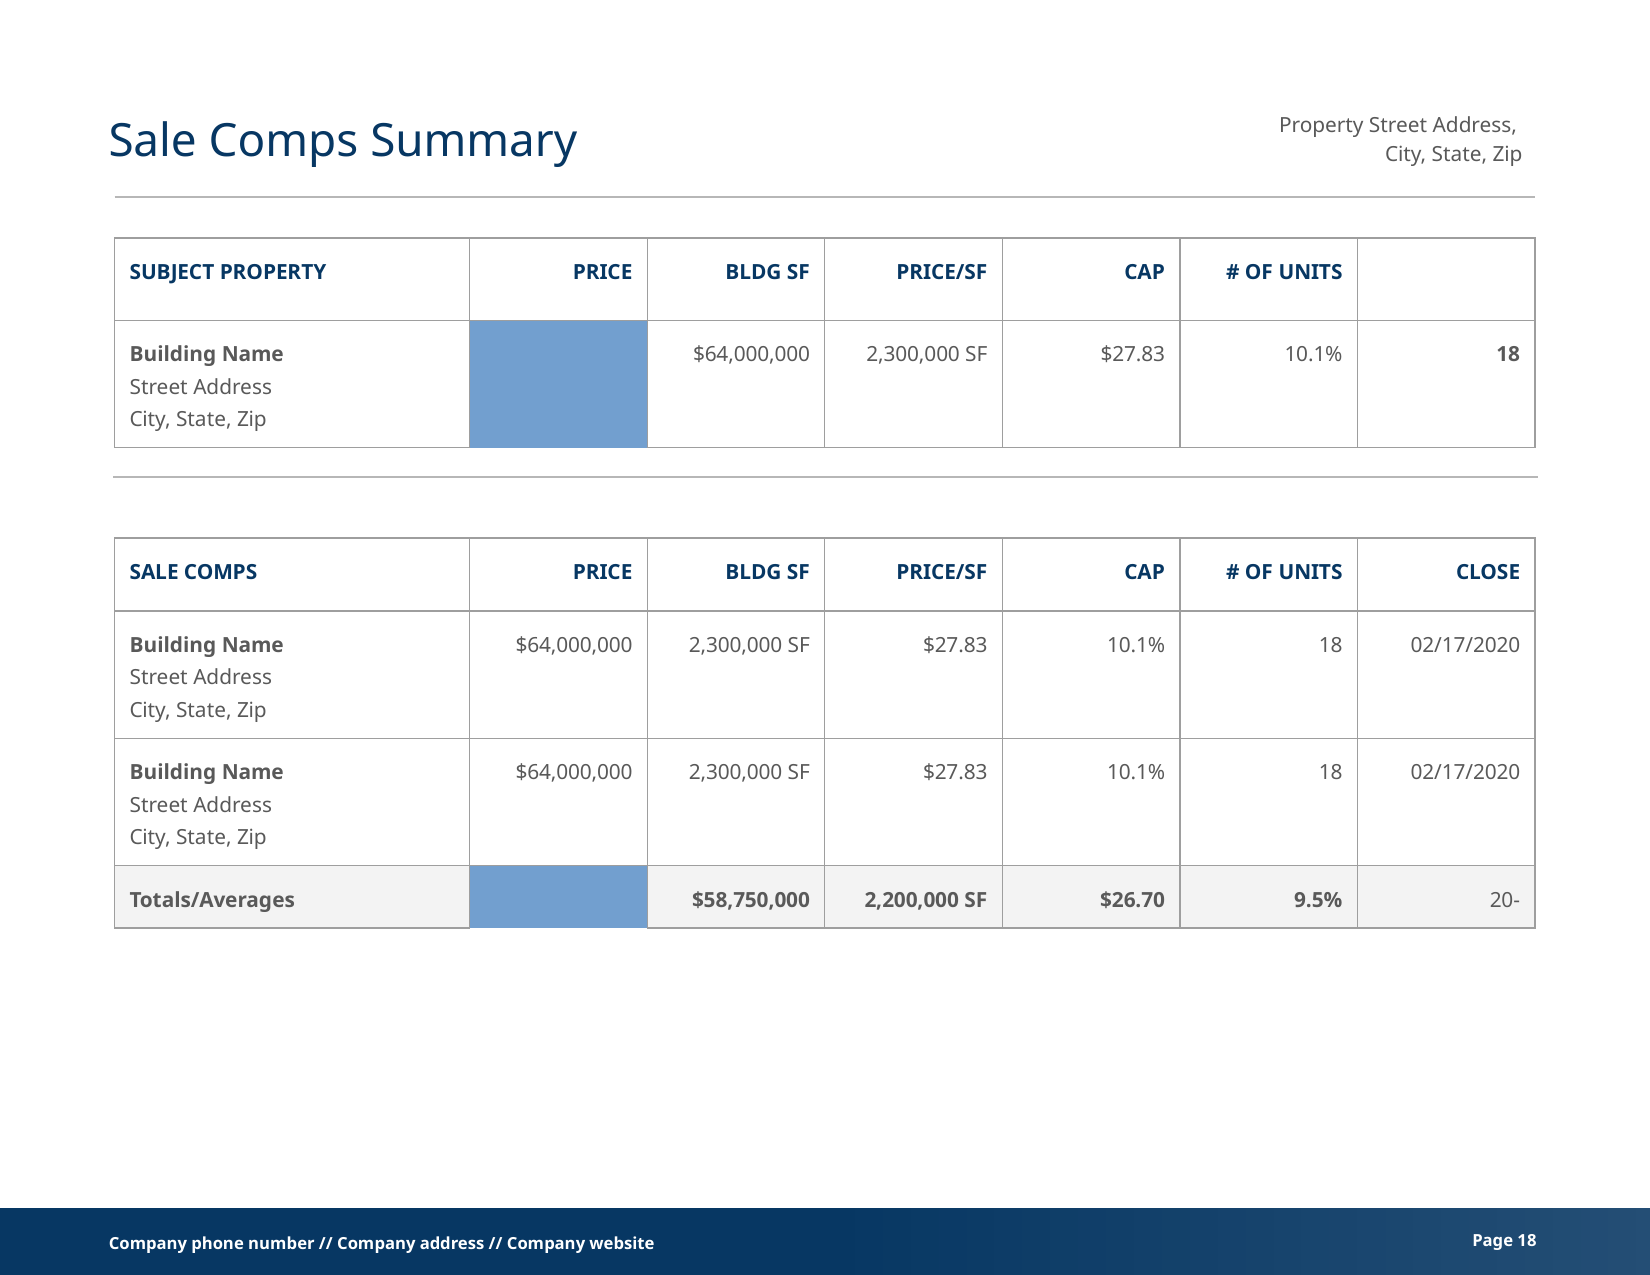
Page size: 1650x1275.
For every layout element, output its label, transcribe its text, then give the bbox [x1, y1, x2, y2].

table_cell - [1358, 866, 1534, 927]
table_header BLDG SF [648, 239, 824, 320]
table_header PRICE [470, 539, 647, 610]
table_header CLOSE [1358, 539, 1534, 610]
table_cell $64,000,000 [648, 321, 824, 447]
slide_number Page ‹#› [1143, 1208, 1556, 1275]
table_cell 2,300,000 SF [648, 612, 824, 738]
table_cell $58,750,000 [648, 866, 824, 927]
table_cell $64,000,000 [470, 739, 647, 865]
table_cell 2,300,000 SF [825, 321, 1002, 447]
subtitle Sale Comps Summary [90, 83, 1598, 178]
table_cell $27.83 [1003, 321, 1179, 447]
table_header CAP [1003, 539, 1179, 610]
table_cell 2,200,000 SF [825, 866, 1002, 927]
table_header CAP [1003, 239, 1179, 320]
table_cell $27.83 [825, 739, 1002, 865]
table_cell 18 [1181, 612, 1357, 738]
table_cell 10.1% [1181, 321, 1357, 447]
table_cell 2,300,000 SF [648, 739, 824, 865]
table_cell 9.5% [1181, 866, 1357, 927]
table_header # OF UNITS [1181, 239, 1357, 320]
table_cell Building Name Street Address City, State, Zip [115, 612, 469, 738]
table_header SUBJECT PROPERTY [115, 239, 469, 320]
table_cell 02/17/2020 [1358, 739, 1534, 865]
table_cell 10.1% [1003, 739, 1179, 865]
table_header BLDG SF [648, 539, 824, 610]
table_cell $64,000,000 [470, 612, 647, 738]
table_cell 18 [1181, 739, 1357, 865]
table_header PRICE/SF [825, 239, 1002, 320]
table_cell Building Name Street Address City, State, Zip [115, 321, 469, 447]
table_cell $26.70 [1003, 866, 1179, 927]
table_header [1358, 239, 1534, 320]
table_cell Totals/Averages [115, 866, 469, 927]
table_header PRICE/SF [825, 539, 1002, 610]
table_header SALE COMPS [115, 539, 469, 610]
table_cell 10.1% [1003, 612, 1179, 738]
table_cell Building Name Street Address City, State, Zip [115, 739, 469, 865]
table_cell 02/17/2020 [1358, 612, 1534, 738]
table_header # OF UNITS [1181, 539, 1357, 610]
table_cell [1358, 321, 1534, 447]
table_header PRICE [470, 239, 647, 320]
table_cell $27.83 [825, 612, 1002, 738]
